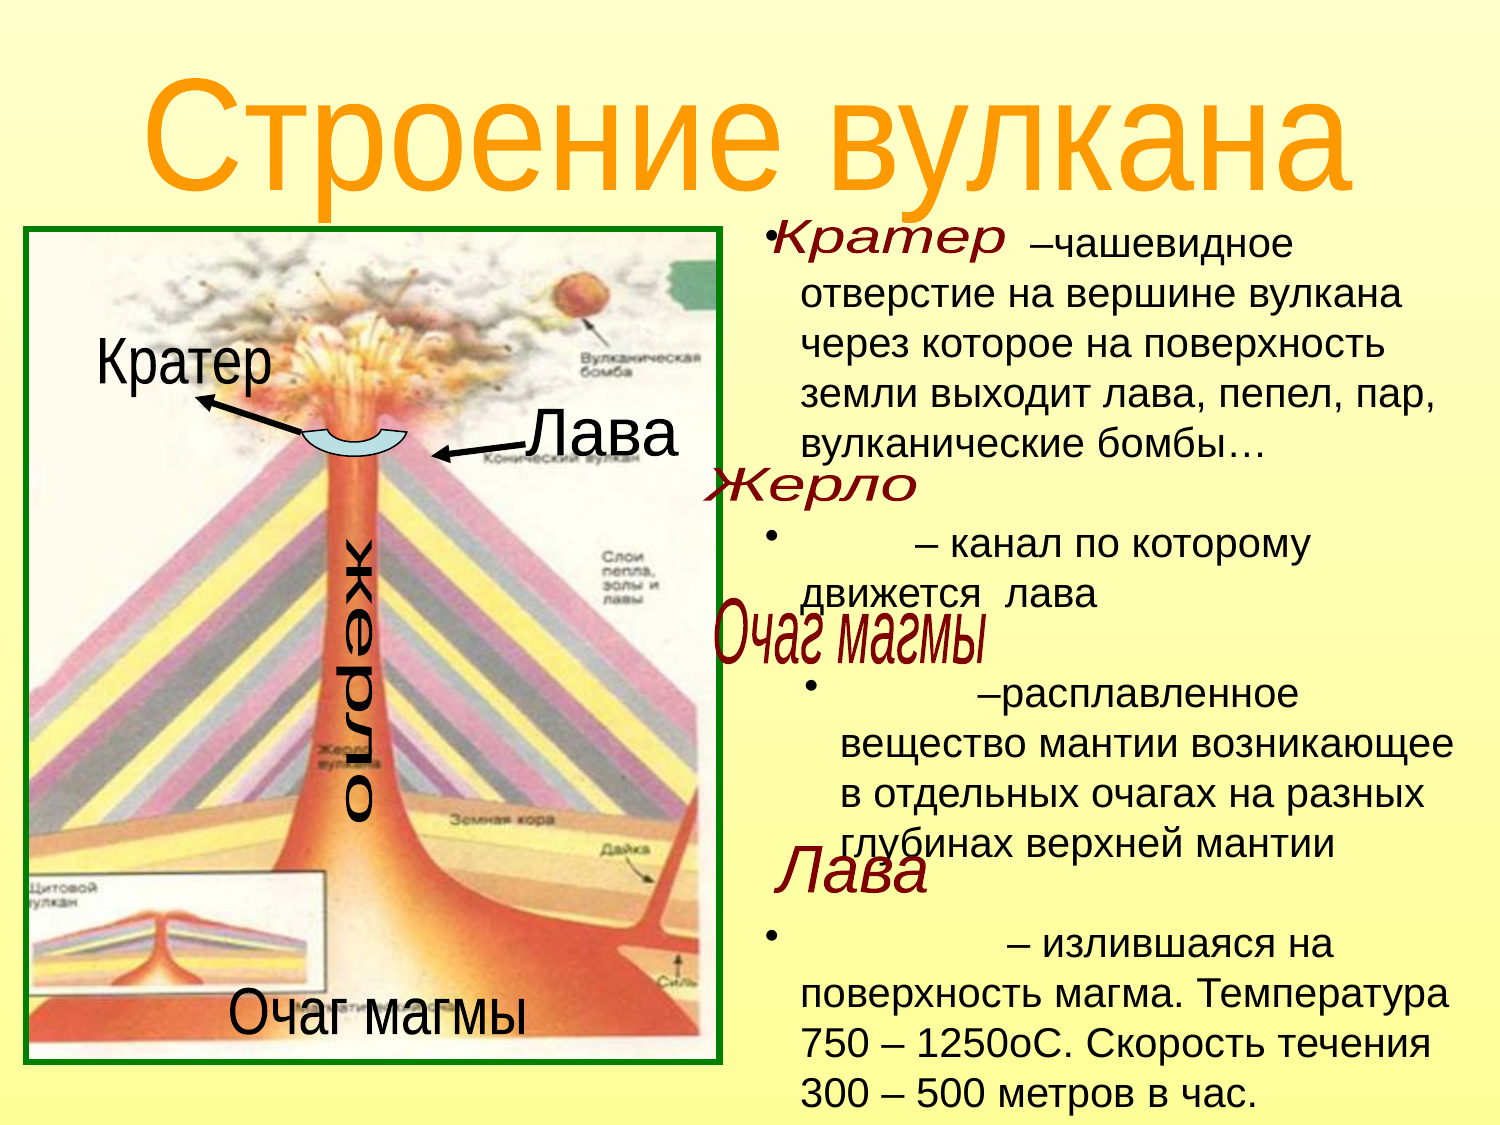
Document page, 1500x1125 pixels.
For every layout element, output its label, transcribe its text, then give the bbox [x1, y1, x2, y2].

picture [29, 231, 717, 1059]
text_box –чашевидное отверстие на вершине вулкана через которое на поверхность земли выходит лава, пепел, пар, вулканические бомбы… – канал по которому движется лава –расплавленное вещество мантии возникающее в отдельных очагах на разных глубинах верхней мантии – излившаяся на поверхность магма. Температура 750 – 1250оС. Скорость течения 300 – 500 метров в час. [749, 208, 1500, 1125]
